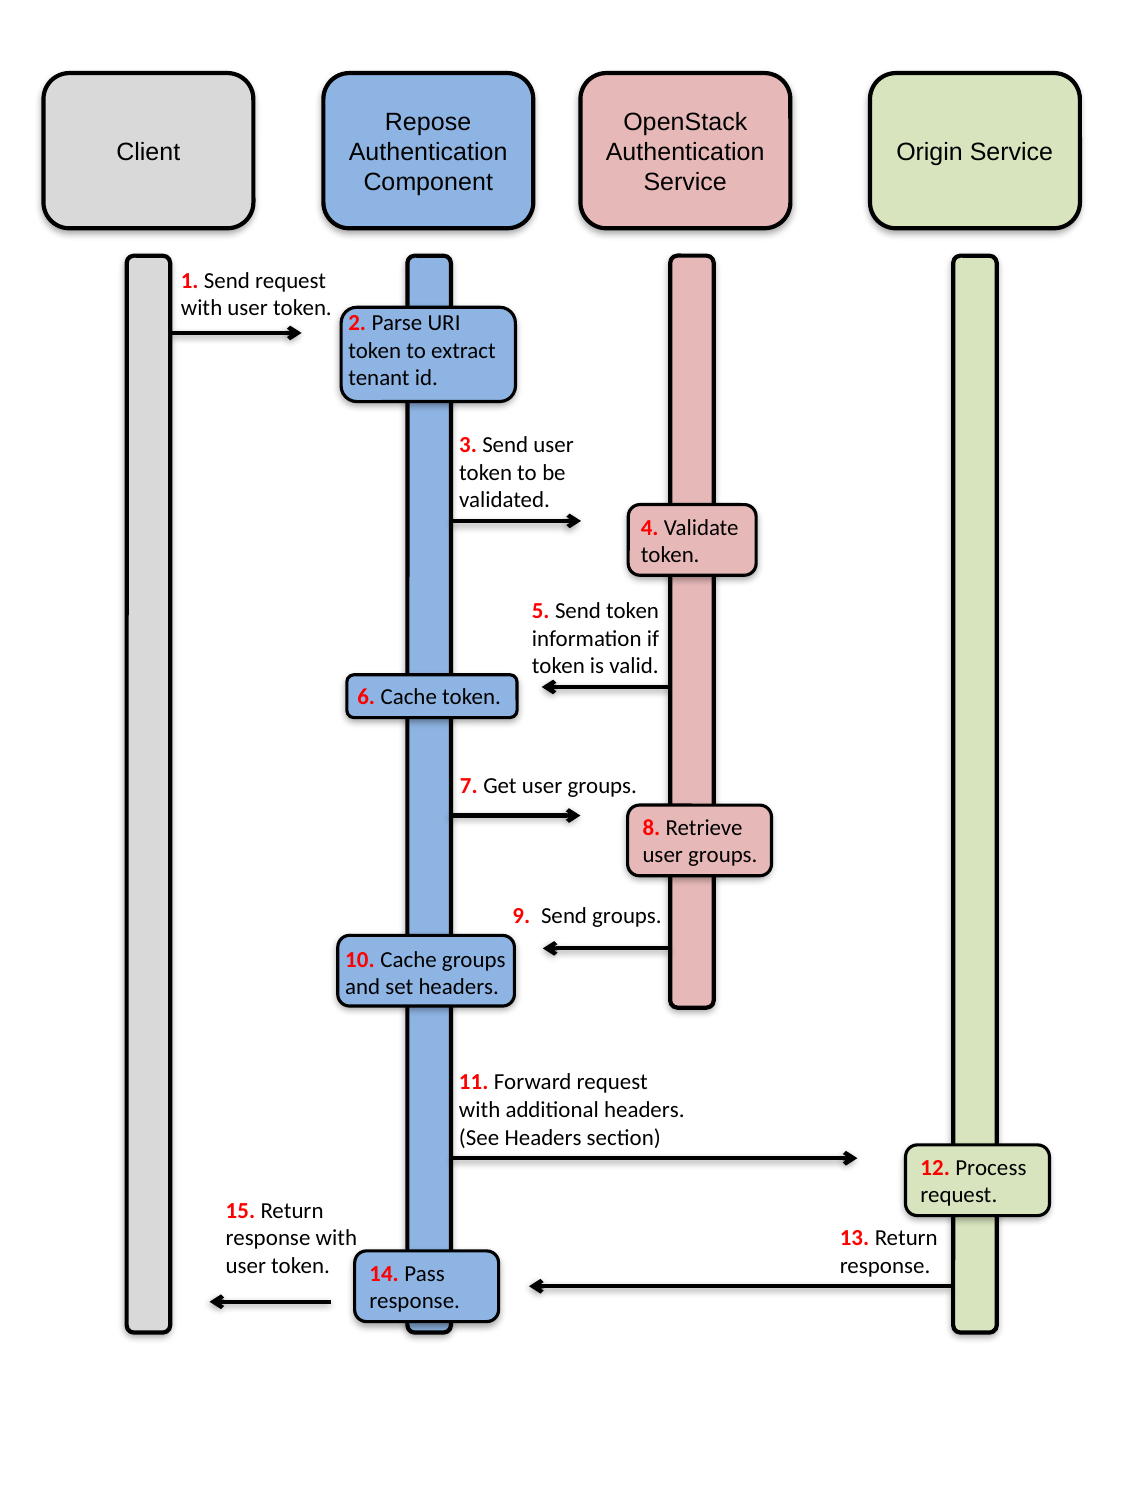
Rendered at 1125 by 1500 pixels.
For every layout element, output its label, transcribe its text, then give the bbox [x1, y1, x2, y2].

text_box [516, 588, 707, 688]
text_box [330, 935, 533, 1008]
text_box [952, 254, 998, 1142]
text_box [333, 300, 523, 402]
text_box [444, 422, 627, 522]
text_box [627, 804, 803, 876]
text_box Origin Service [869, 72, 1081, 230]
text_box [625, 504, 785, 577]
text_box OpenStack Authentication Service [579, 72, 792, 230]
text_box [406, 411, 452, 672]
text_box Client [42, 72, 255, 230]
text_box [905, 1144, 1081, 1216]
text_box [444, 763, 654, 816]
text_box [406, 1016, 452, 1248]
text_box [341, 674, 518, 718]
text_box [496, 892, 679, 949]
text_box [406, 728, 452, 932]
text_box 13. Return response. [824, 1215, 1007, 1286]
text_box [669, 885, 715, 1009]
text_box [952, 1286, 998, 1334]
text_box 11. Forward request with additional headers. (See Headers section) [444, 1059, 707, 1157]
text_box [406, 254, 452, 298]
text_box [125, 254, 171, 1334]
text_box [669, 585, 715, 802]
text_box [669, 254, 715, 501]
text_box 15. Return response with user token. [210, 1187, 393, 1285]
text_box Repose Authentication Component [322, 72, 535, 230]
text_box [161, 257, 352, 357]
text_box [354, 1250, 530, 1322]
